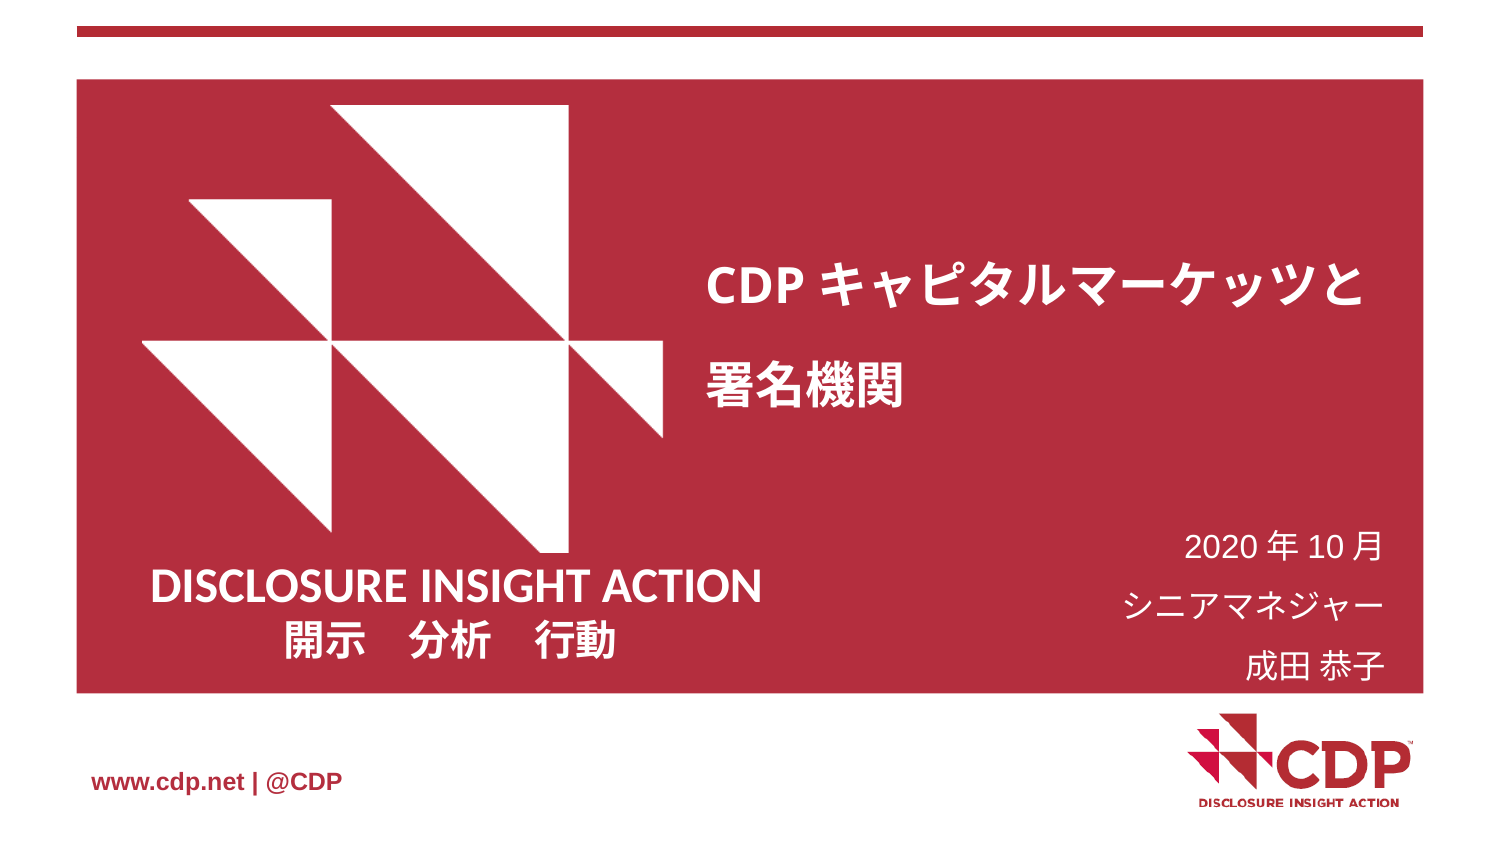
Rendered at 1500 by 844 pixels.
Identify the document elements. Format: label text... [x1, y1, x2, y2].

text_box [112, 102, 1400, 233]
text_box 2020年10月 シニアマネジャー 成田 恭子 [313, 498, 1401, 629]
text_box 開示 分析 行動 [79, 609, 822, 669]
text_box CDPキャピタルマーケッツと 署名機関 [690, 215, 1461, 460]
picture [142, 233, 677, 553]
picture [1184, 705, 1425, 824]
text_box DISCLOSURE INSIGHT ACTION [128, 553, 786, 609]
